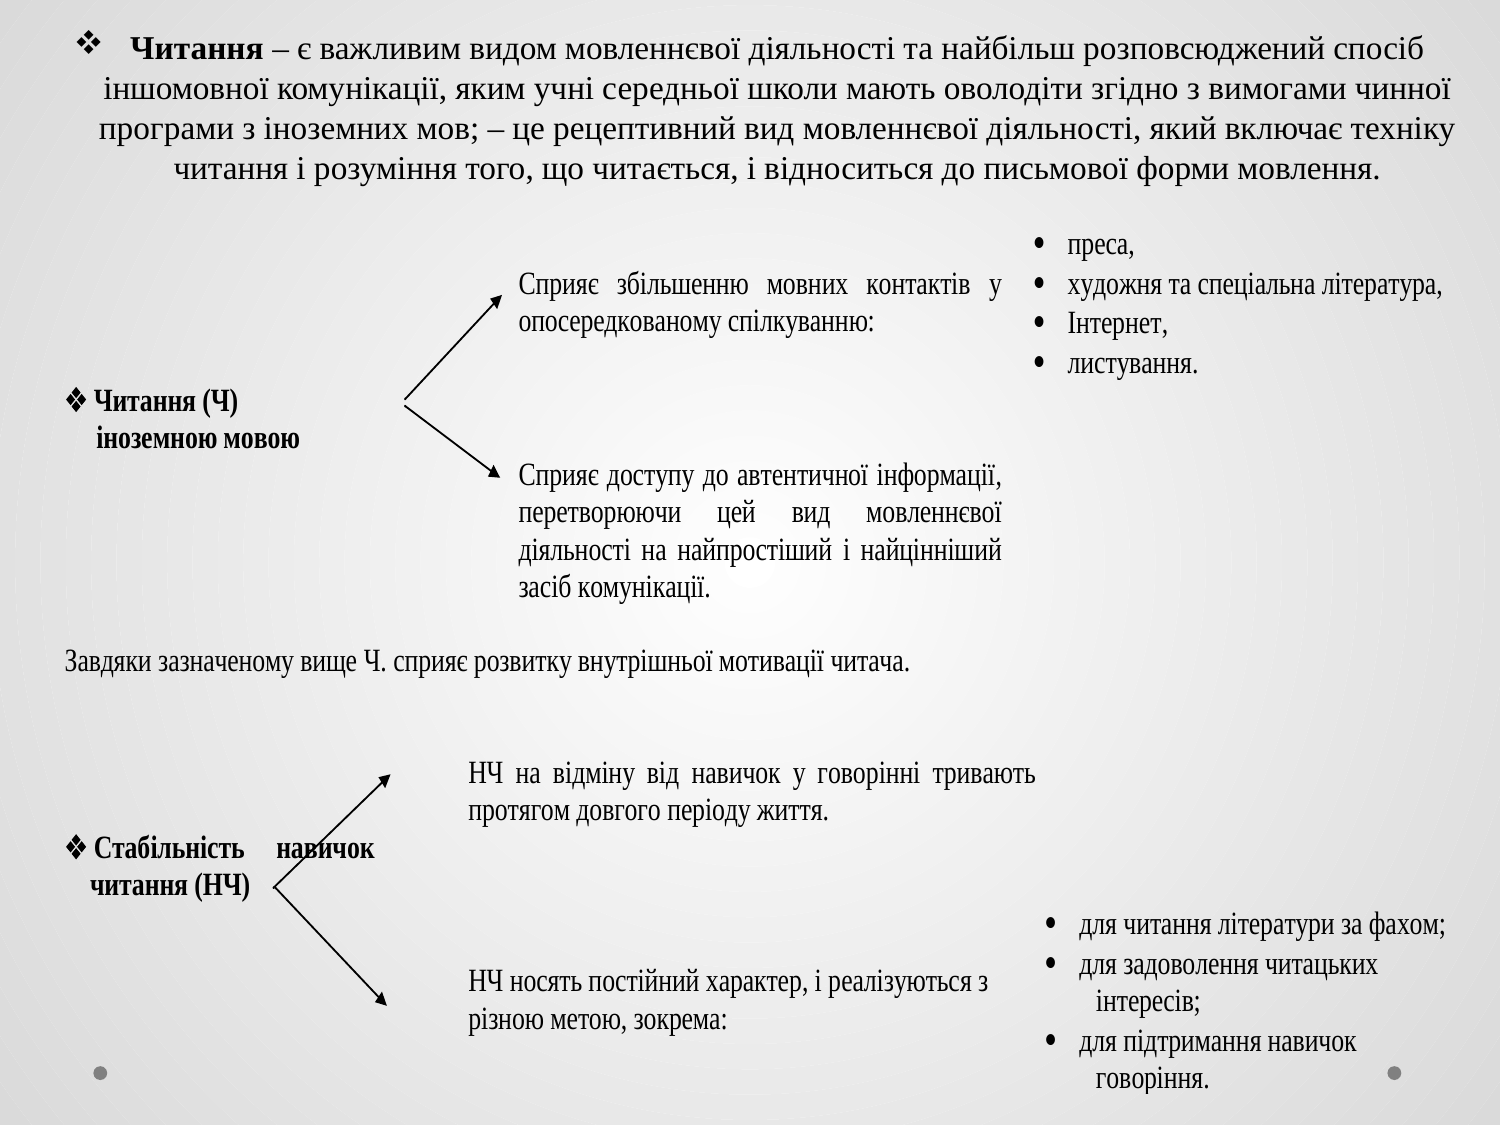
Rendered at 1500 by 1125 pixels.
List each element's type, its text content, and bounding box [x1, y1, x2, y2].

text_box Читання – є важливим видом мовленнєвої діяльності та найбільш розповсюджений спосіб іншомовної комунікації, яким учні середньої школи мають оволодіти згідно з вимогами чинної програми з іноземних мов; – це рецептивний вид мовленнєвої діяльності, який включає техніку читання і розуміння того, що читається, і відноситься до письмової форми мовлення. [0, 19, 1500, 194]
picture [52, 219, 1483, 1095]
